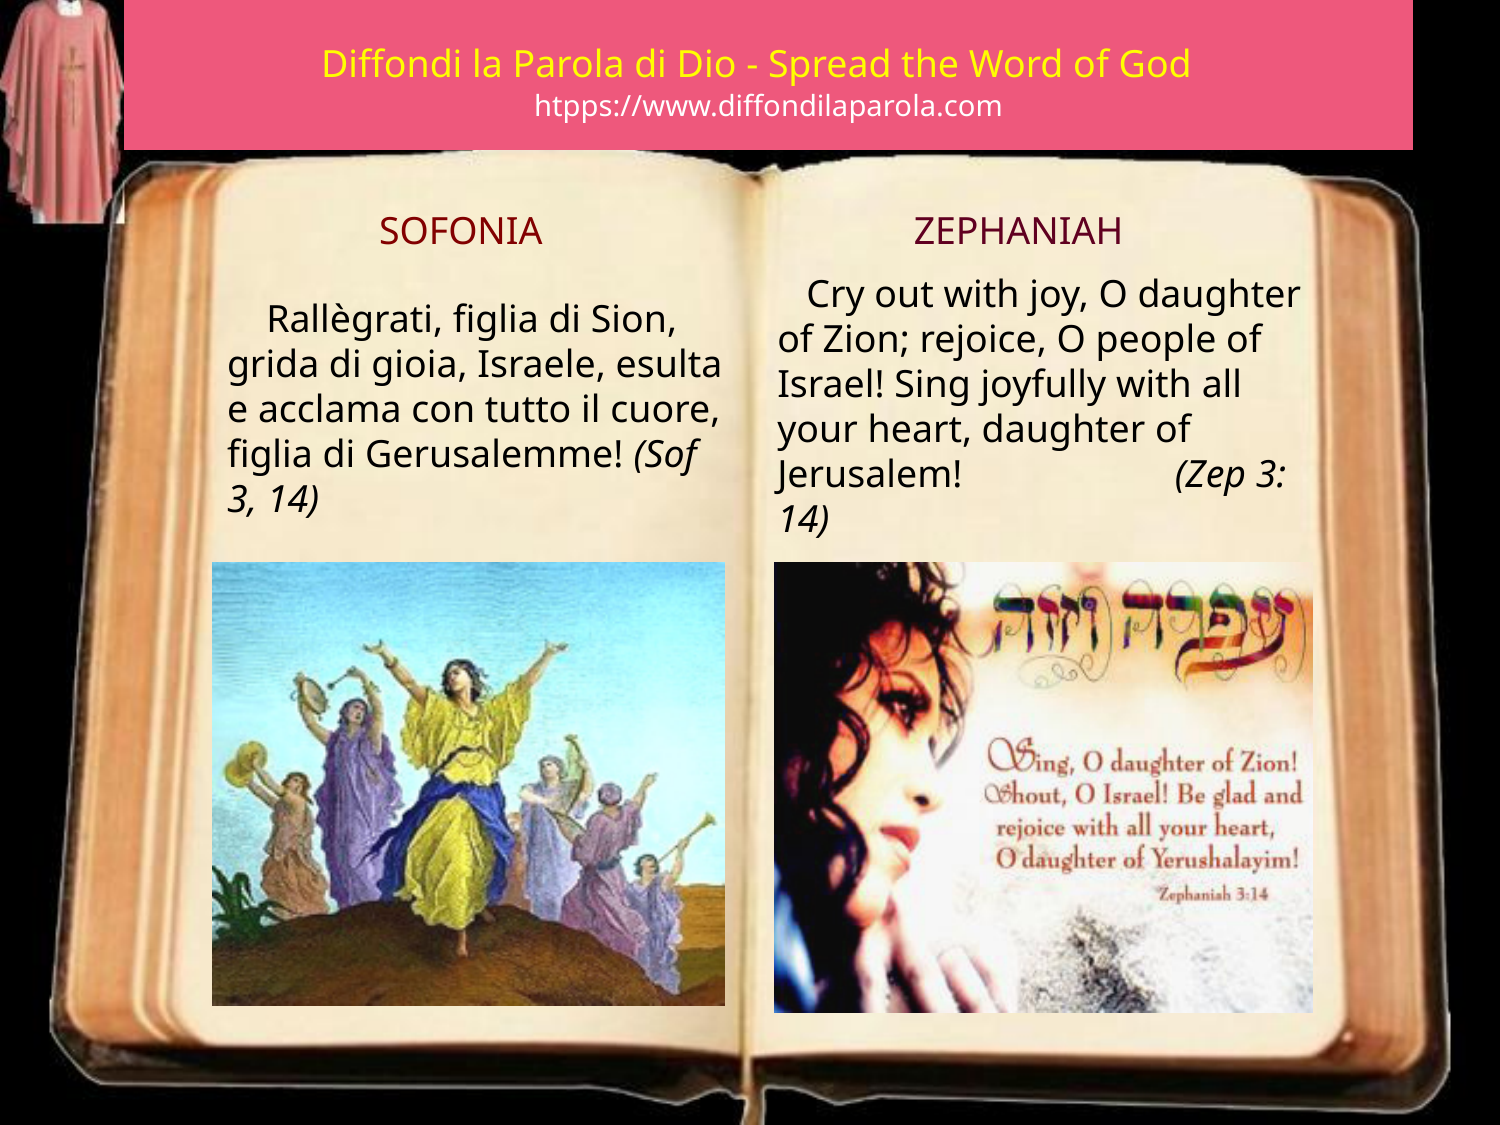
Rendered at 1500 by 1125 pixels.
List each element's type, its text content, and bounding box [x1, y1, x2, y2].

text_box Diffondi la Parola di Dio - Spread the Word of God htpps://www.diffondilaparola.com [124, 0, 1413, 150]
text_box Rallègrati, figlia di Sion, grida di gioia, Israele, esulta e acclama con tutto il cuore, figlia di Gerusalemme! (Sof 3, 14) [212, 287, 750, 528]
text_box Cry out with joy, O daughter of Zion; rejoice, O people of Israel! Sing joyfully with all your heart, daughter of Jerusalem! (Zep 3: 14) [762, 262, 1325, 548]
picture [0, 0, 1500, 1125]
text_box SOFONIA [174, 199, 738, 260]
text_box ZEPHANIAH [762, 199, 1275, 260]
